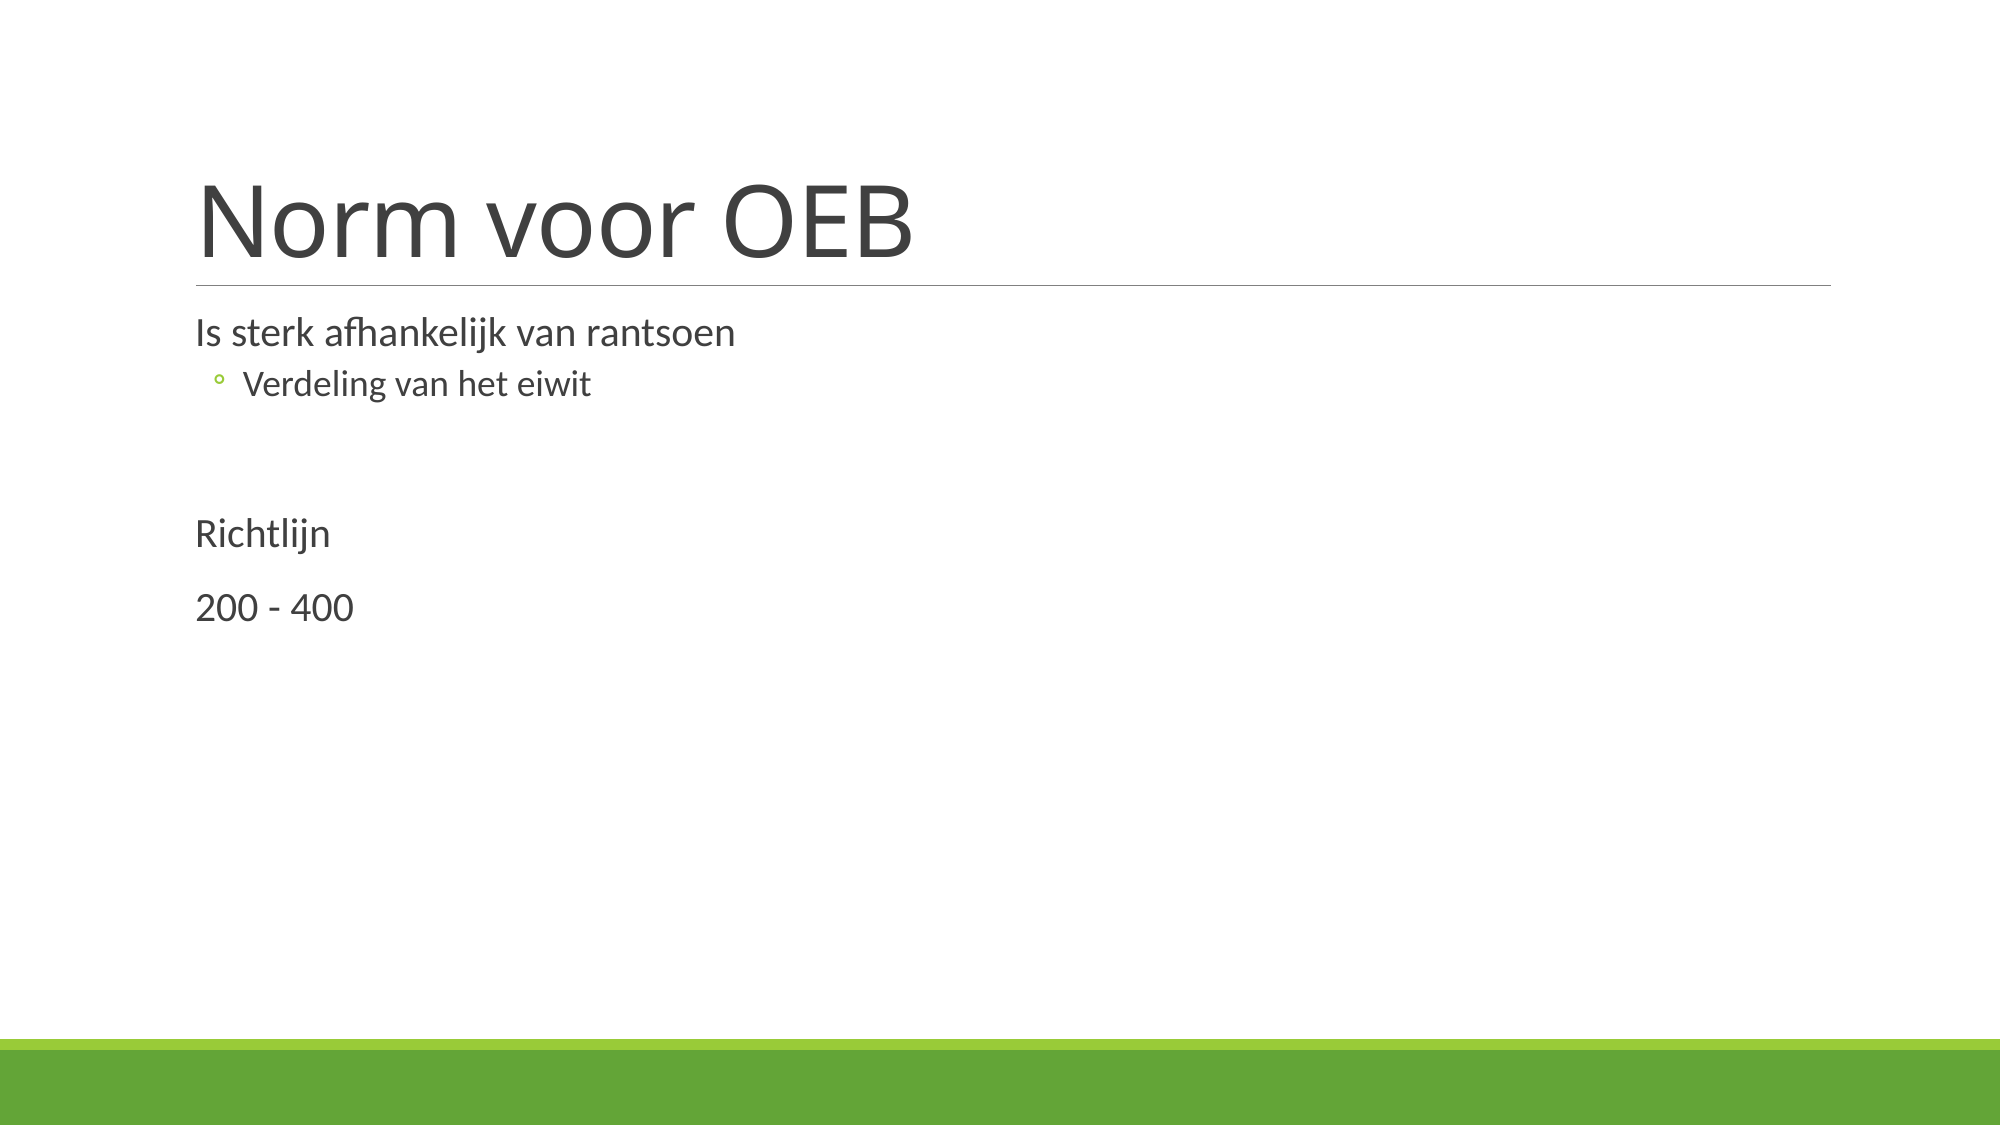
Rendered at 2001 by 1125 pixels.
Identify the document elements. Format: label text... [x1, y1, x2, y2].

title Norm voor OEB [180, 47, 1830, 285]
list Is sterk afhankelijk van rantsoen Verdeling van het eiwit Richtlijn 200 - 400 [180, 302, 1830, 963]
